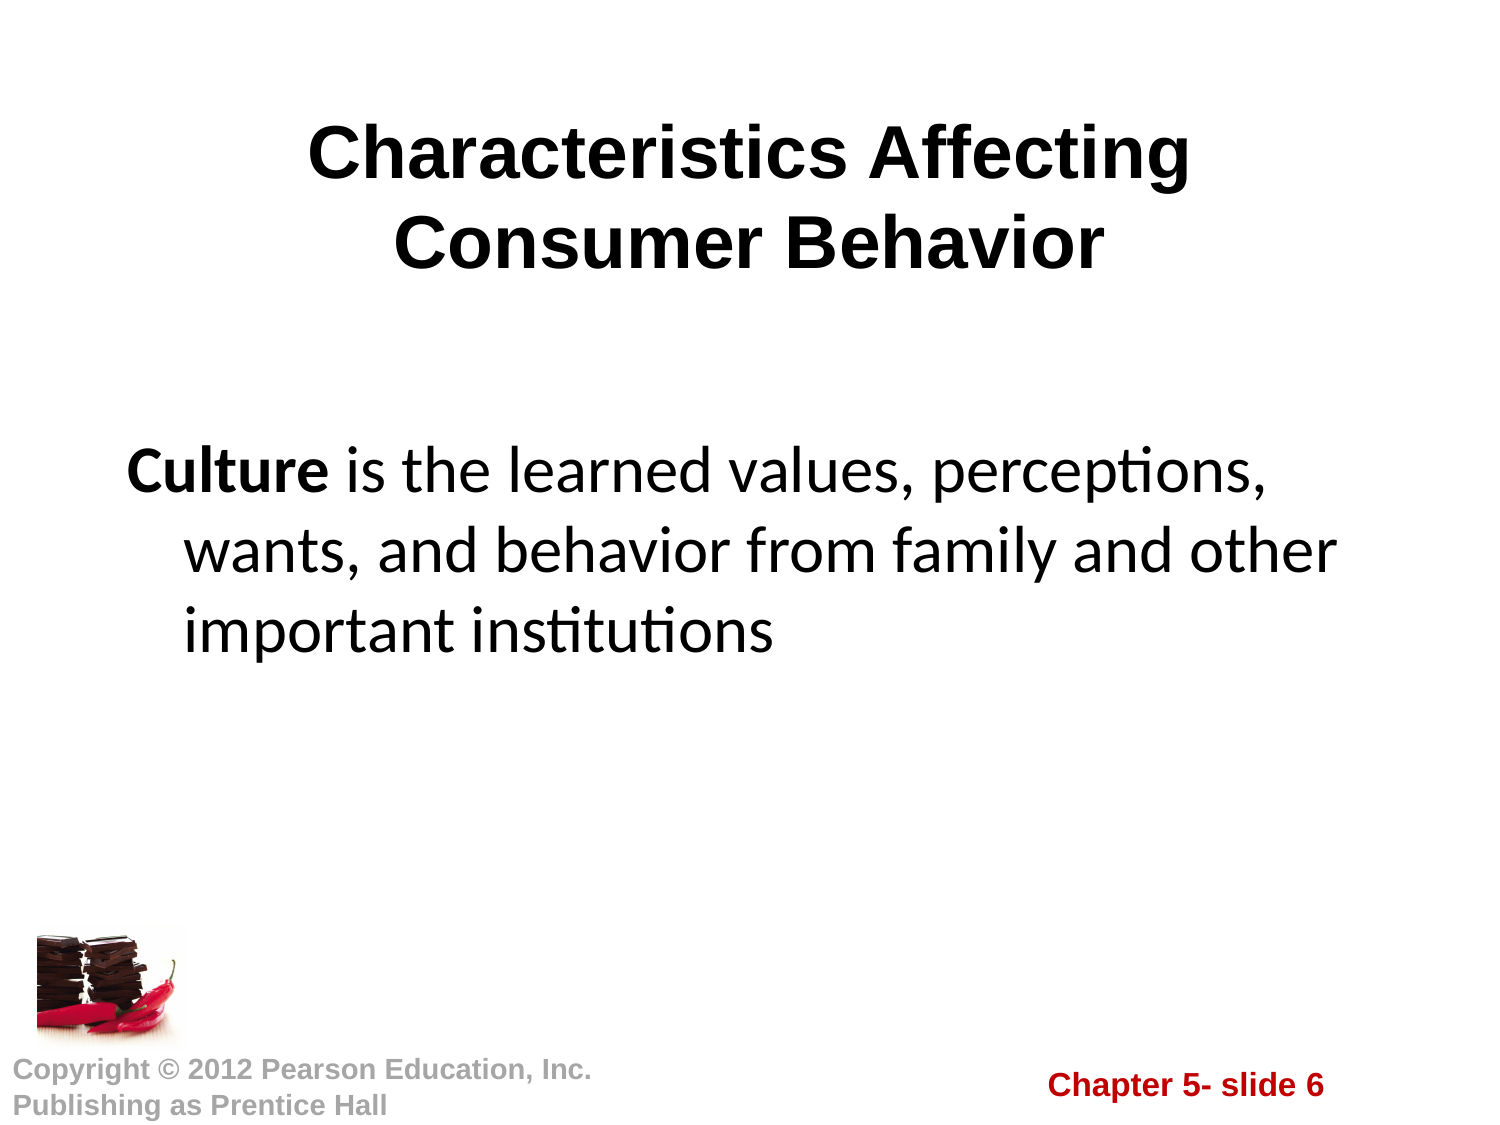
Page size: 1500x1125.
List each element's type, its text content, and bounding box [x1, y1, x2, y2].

list Culture is the learned values, perceptions, wants, and behavior from family and other important institutions [112, 324, 1388, 1001]
picture [37, 924, 188, 1050]
title Characteristics Affecting Consumer Behavior [112, 99, 1388, 288]
